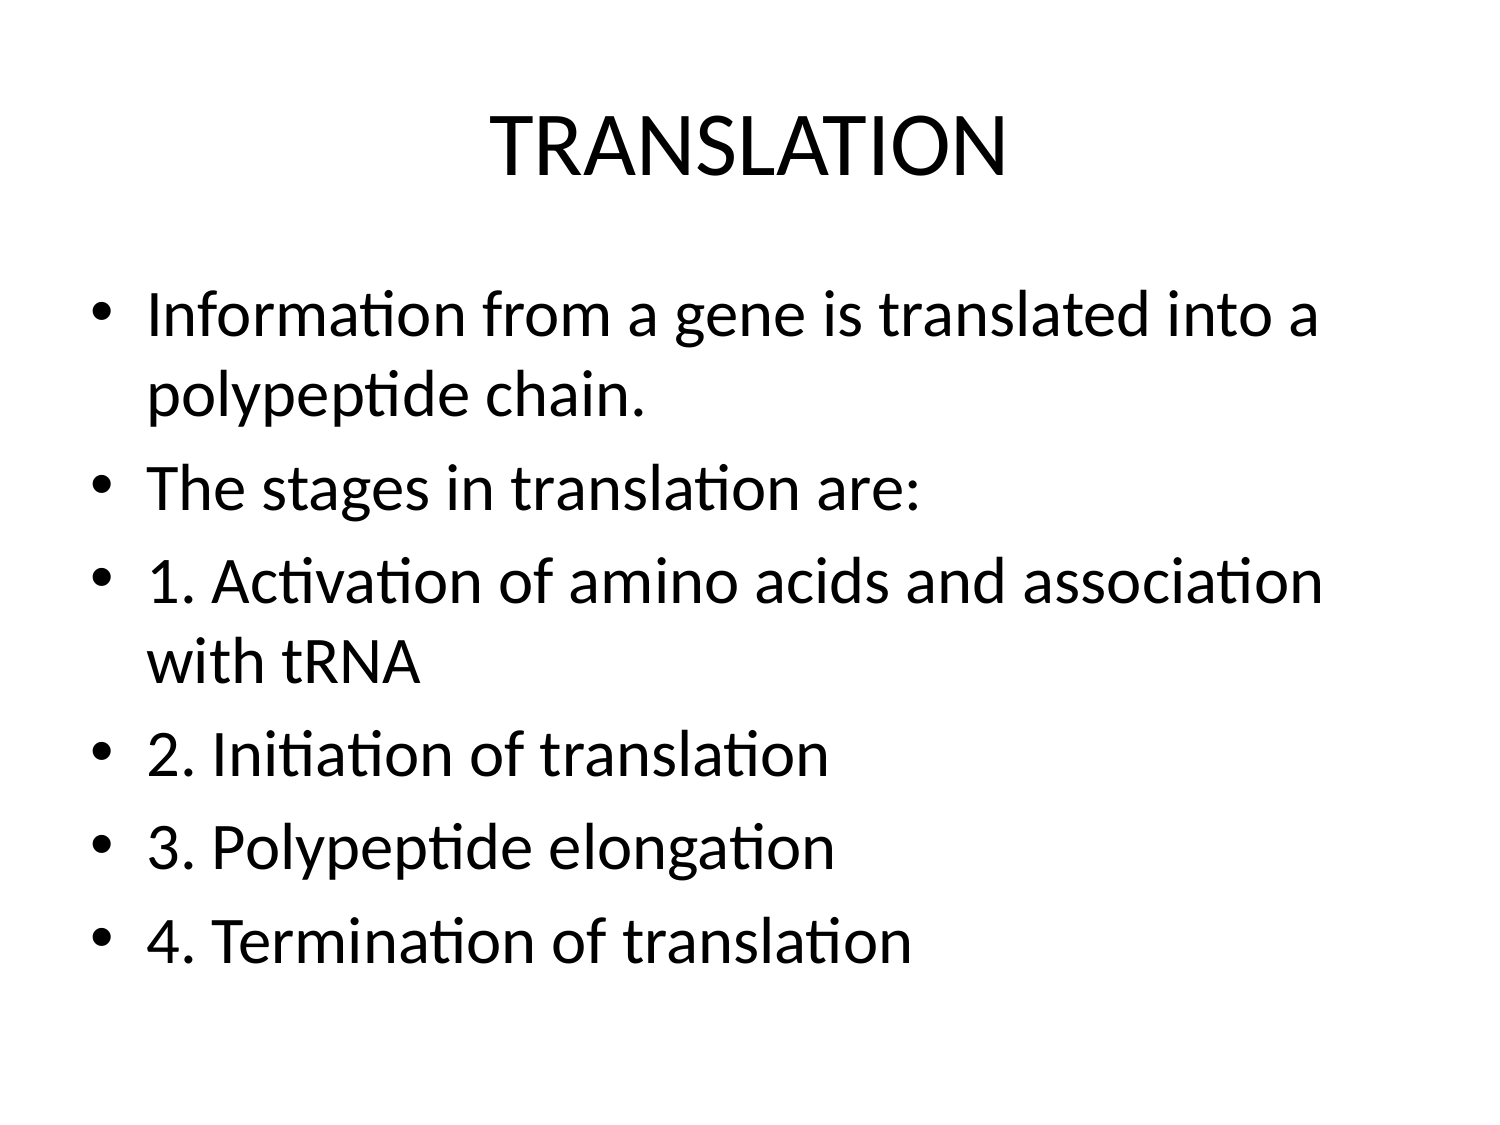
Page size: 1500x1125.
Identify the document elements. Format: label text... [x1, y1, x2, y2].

list Information from a gene is translated into a polypeptide chain. The stages in translation are: 1. Activation of amino acids and association with tRNA 2. Initiation of translation 3. Polypeptide elongation 4. Termination of translation [75, 262, 1425, 1005]
title TRANSLATION [75, 45, 1425, 233]
